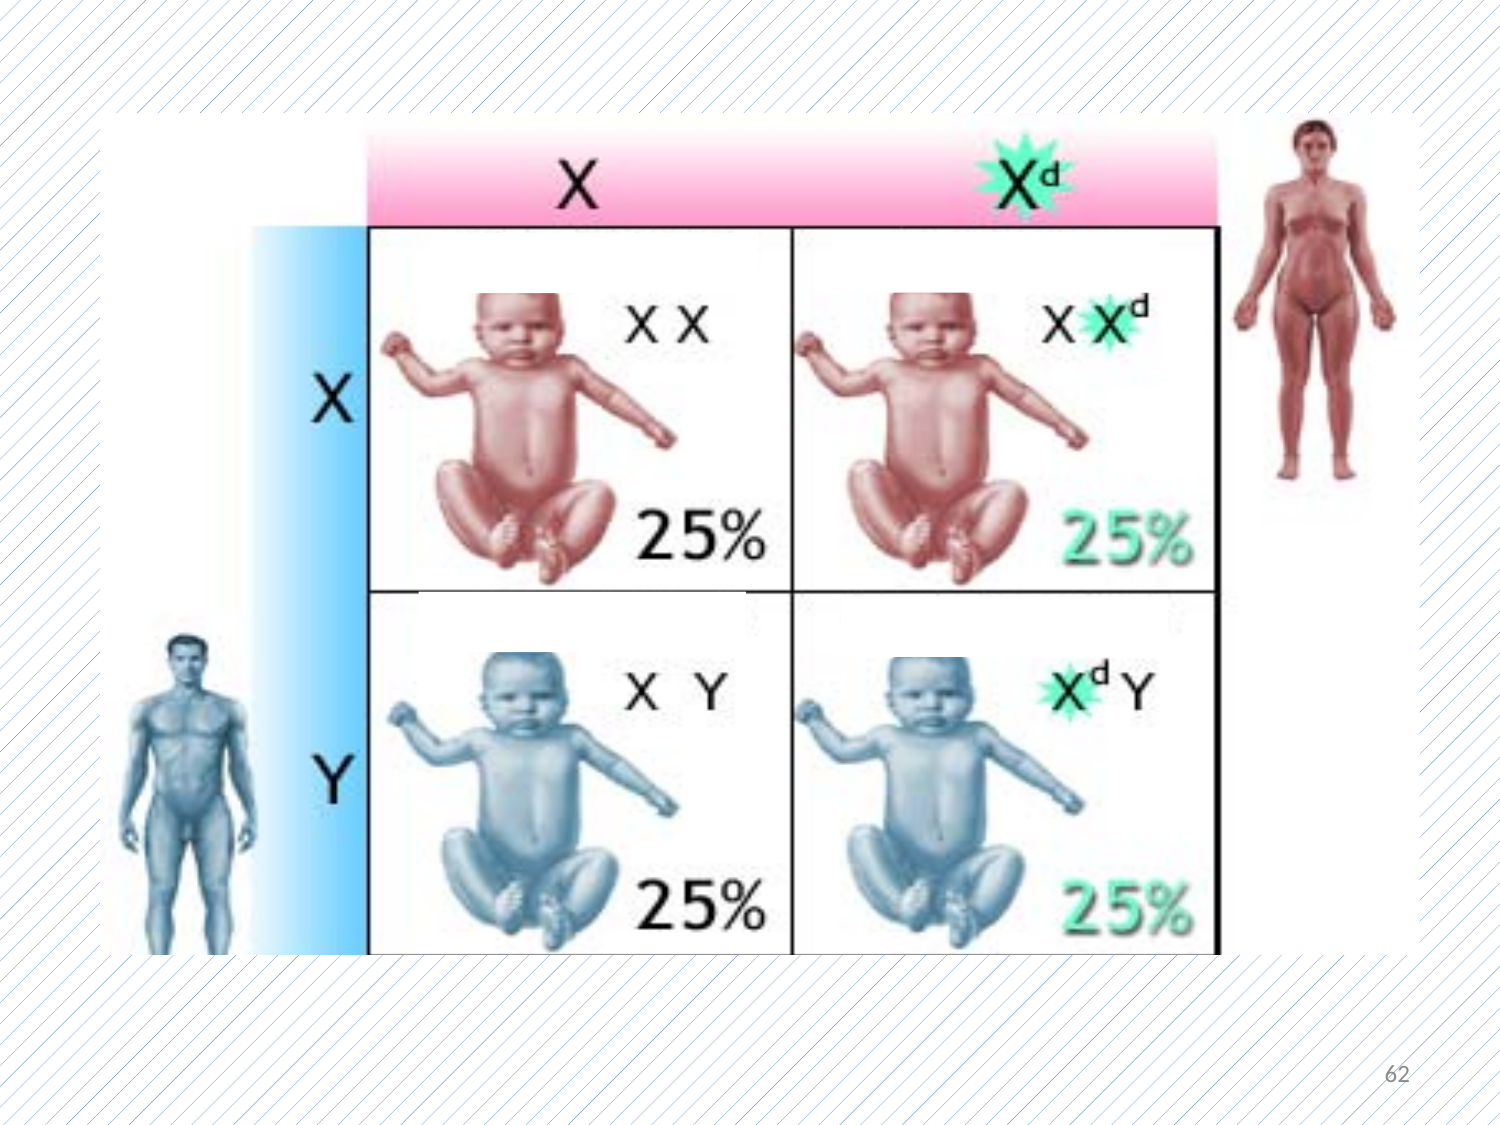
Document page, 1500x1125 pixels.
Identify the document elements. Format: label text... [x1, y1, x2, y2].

picture [96, 44, 1420, 955]
slide_number 62 [1074, 1042, 1425, 1103]
